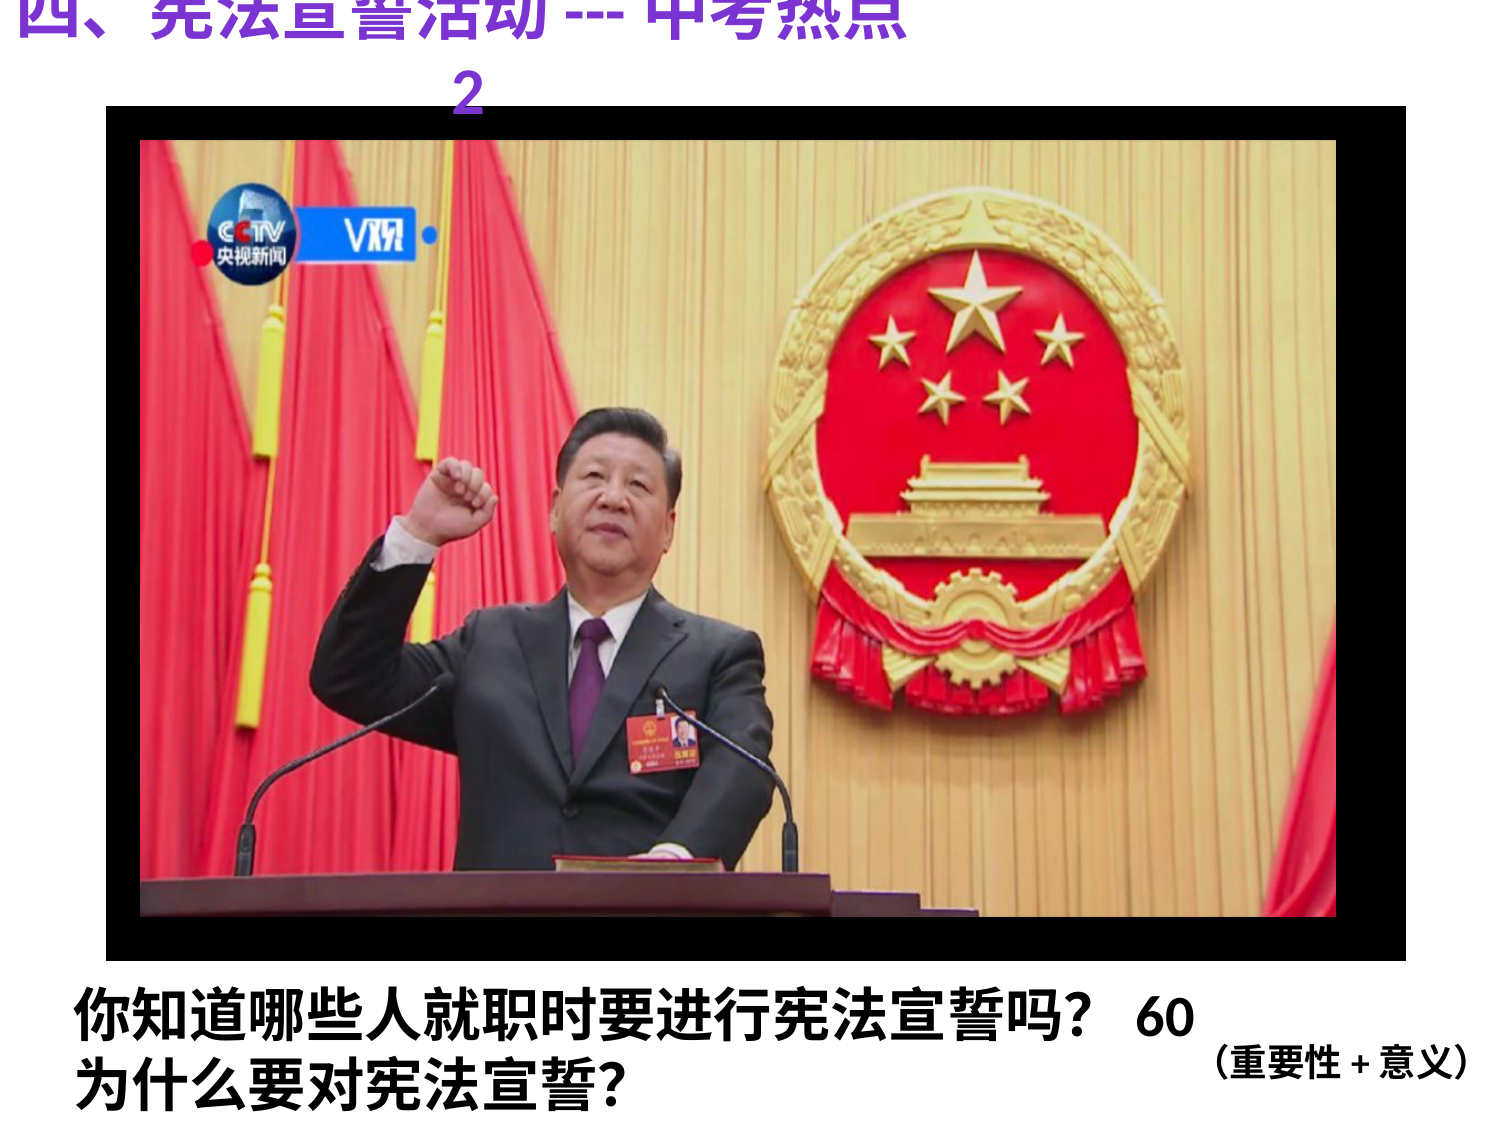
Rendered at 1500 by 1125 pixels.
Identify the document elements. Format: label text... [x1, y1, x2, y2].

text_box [105, 105, 1407, 962]
text_box 你知道哪些人就职时要进行宪法宣誓吗？60 为什么要对宪法宣誓？ [58, 925, 1348, 1125]
title 四、宪法宣誓活动---中考热点2 [0, 0, 937, 150]
picture [140, 140, 1337, 917]
text_box （重要性+意义） [1177, 1031, 1500, 1091]
